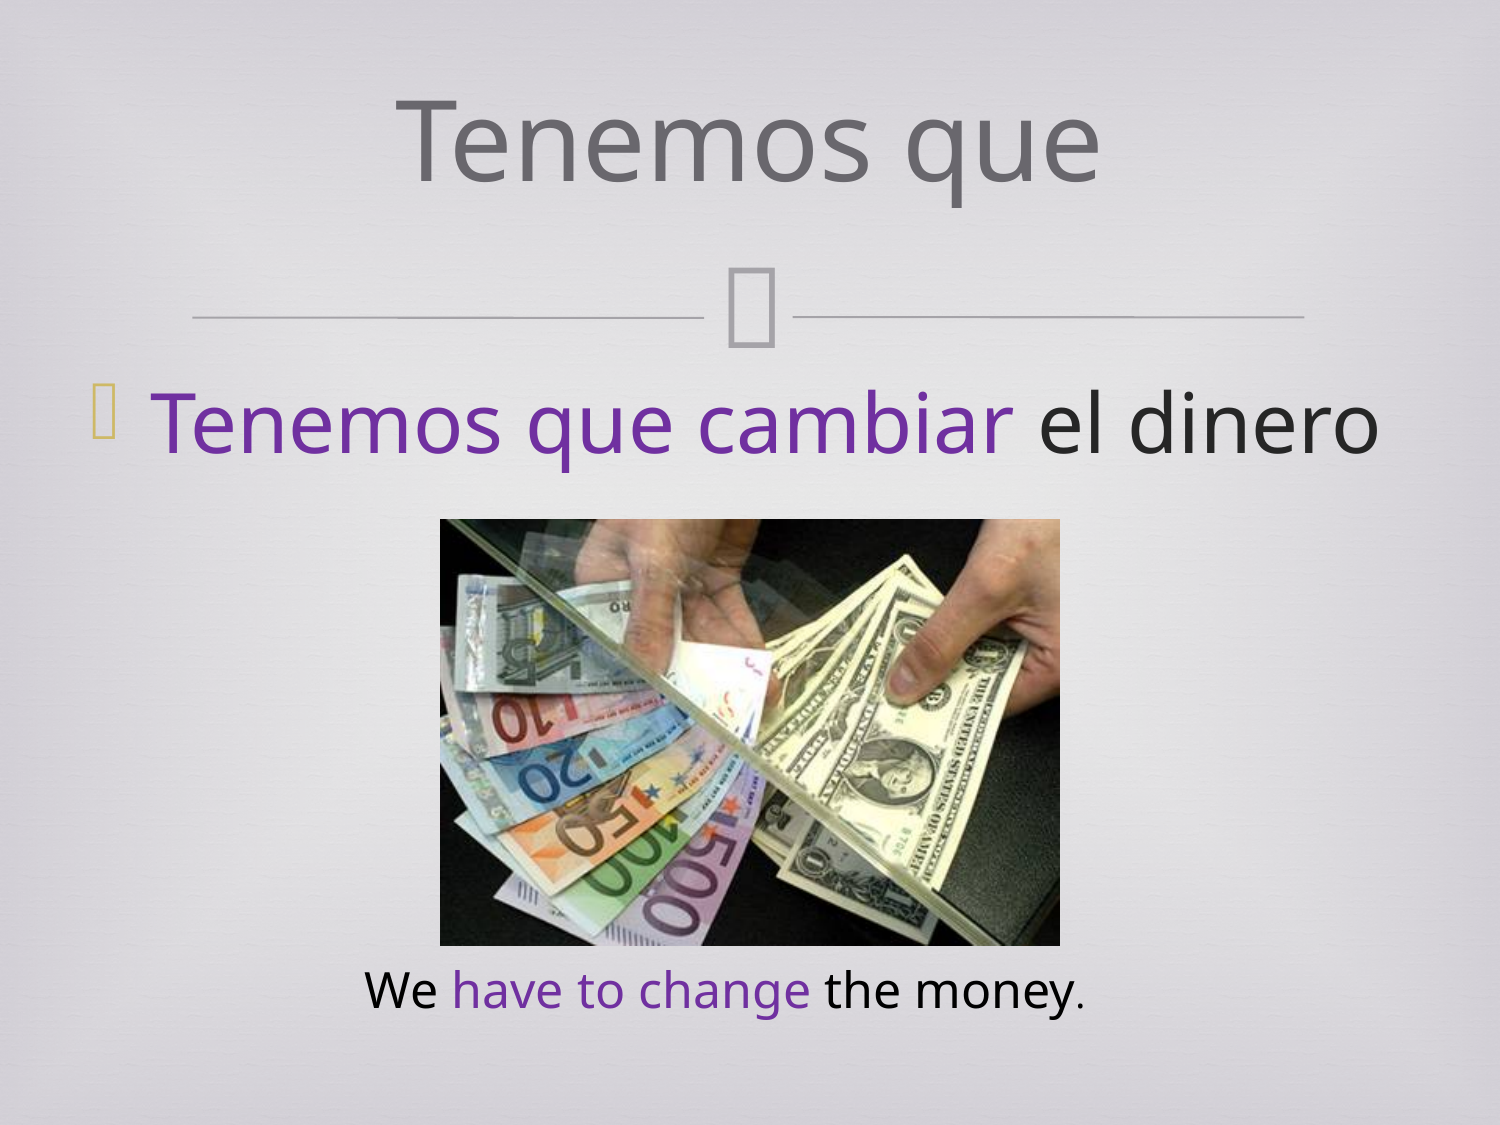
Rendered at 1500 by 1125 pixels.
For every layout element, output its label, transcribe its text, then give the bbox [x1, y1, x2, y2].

title Tenemos que [113, 50, 1387, 223]
list Tenemos que cambiar el dinero [75, 362, 1425, 863]
picture [440, 518, 1060, 947]
text_box We have to change the money. [212, 950, 1238, 1026]
